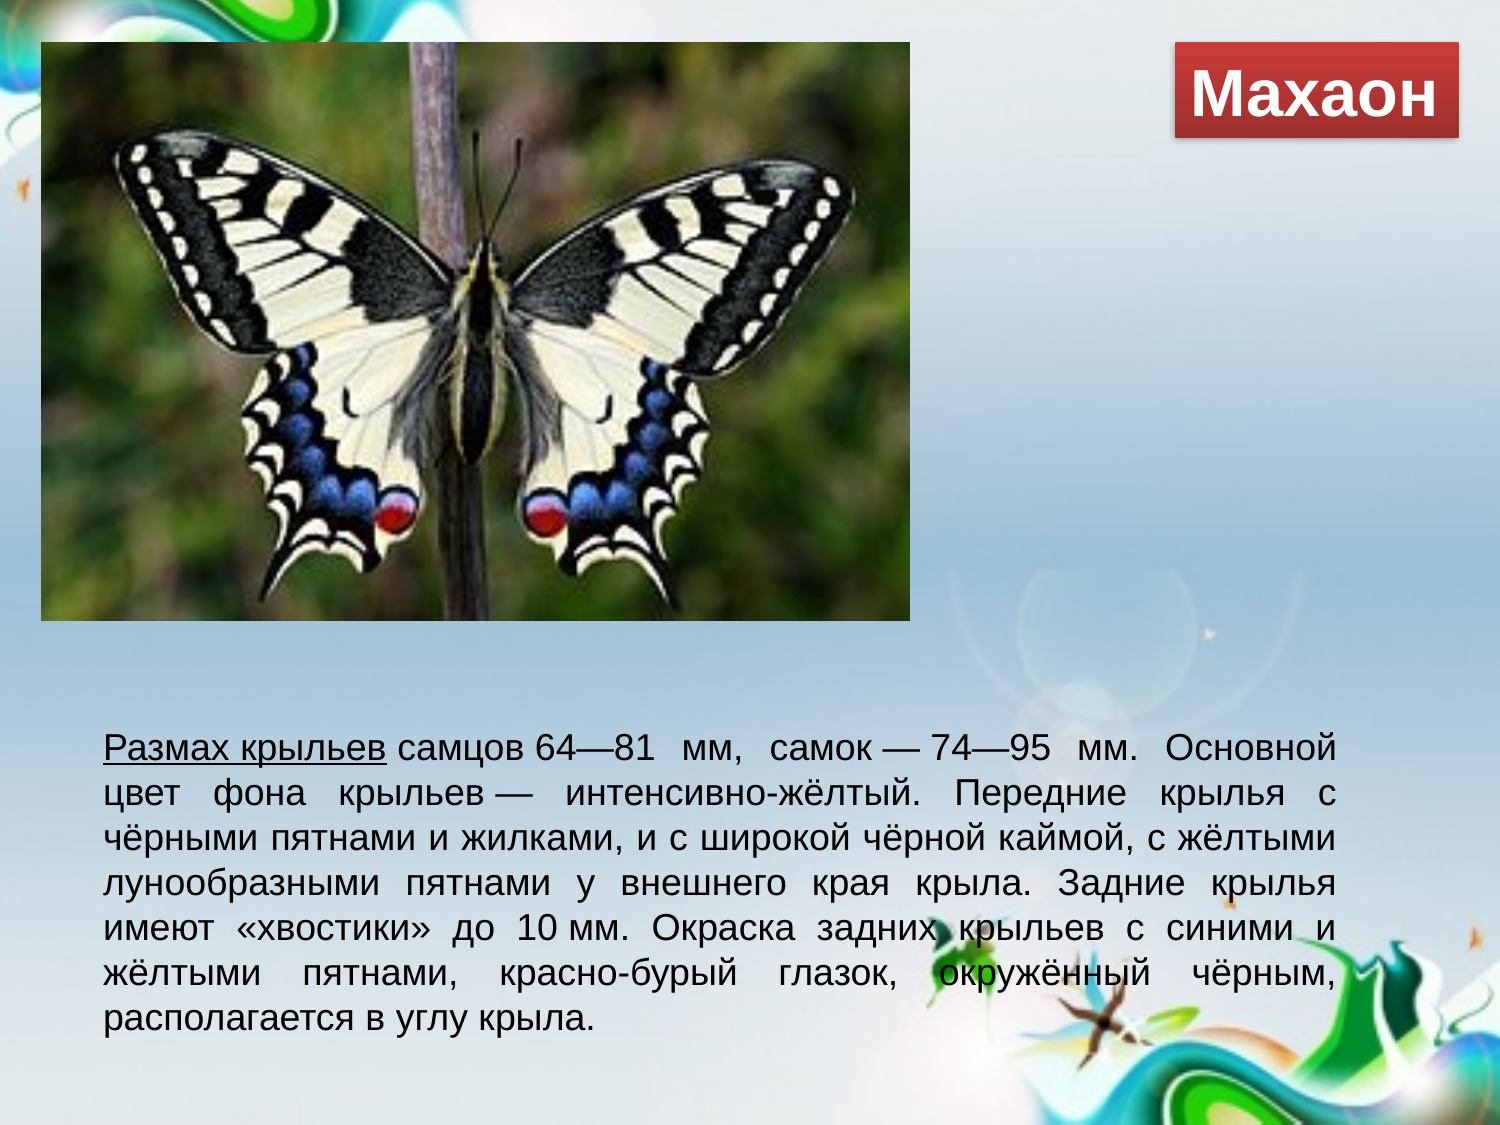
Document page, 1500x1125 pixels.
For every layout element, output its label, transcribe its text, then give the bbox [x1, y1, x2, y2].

picture [0, 0, 1500, 1125]
text_box Махаон [1175, 42, 1459, 138]
text_box Размах крыльев самцов 64—81 мм, самок — 74—95 мм. Основной цвет фона крыльев — интенсивно-жёлтый. Передние крылья с чёрными пятнами и жилками, и с широкой чёрной каймой, с жёлтыми лунообразными пятнами у внешнего края крыла. Задние крылья имеют «хвостики» до 10 мм. Окраска задних крыльев с синими и жёлтыми пятнами, красно-бурый глазок, окружённый чёрным, располагается в углу крыла. [88, 715, 1353, 1046]
